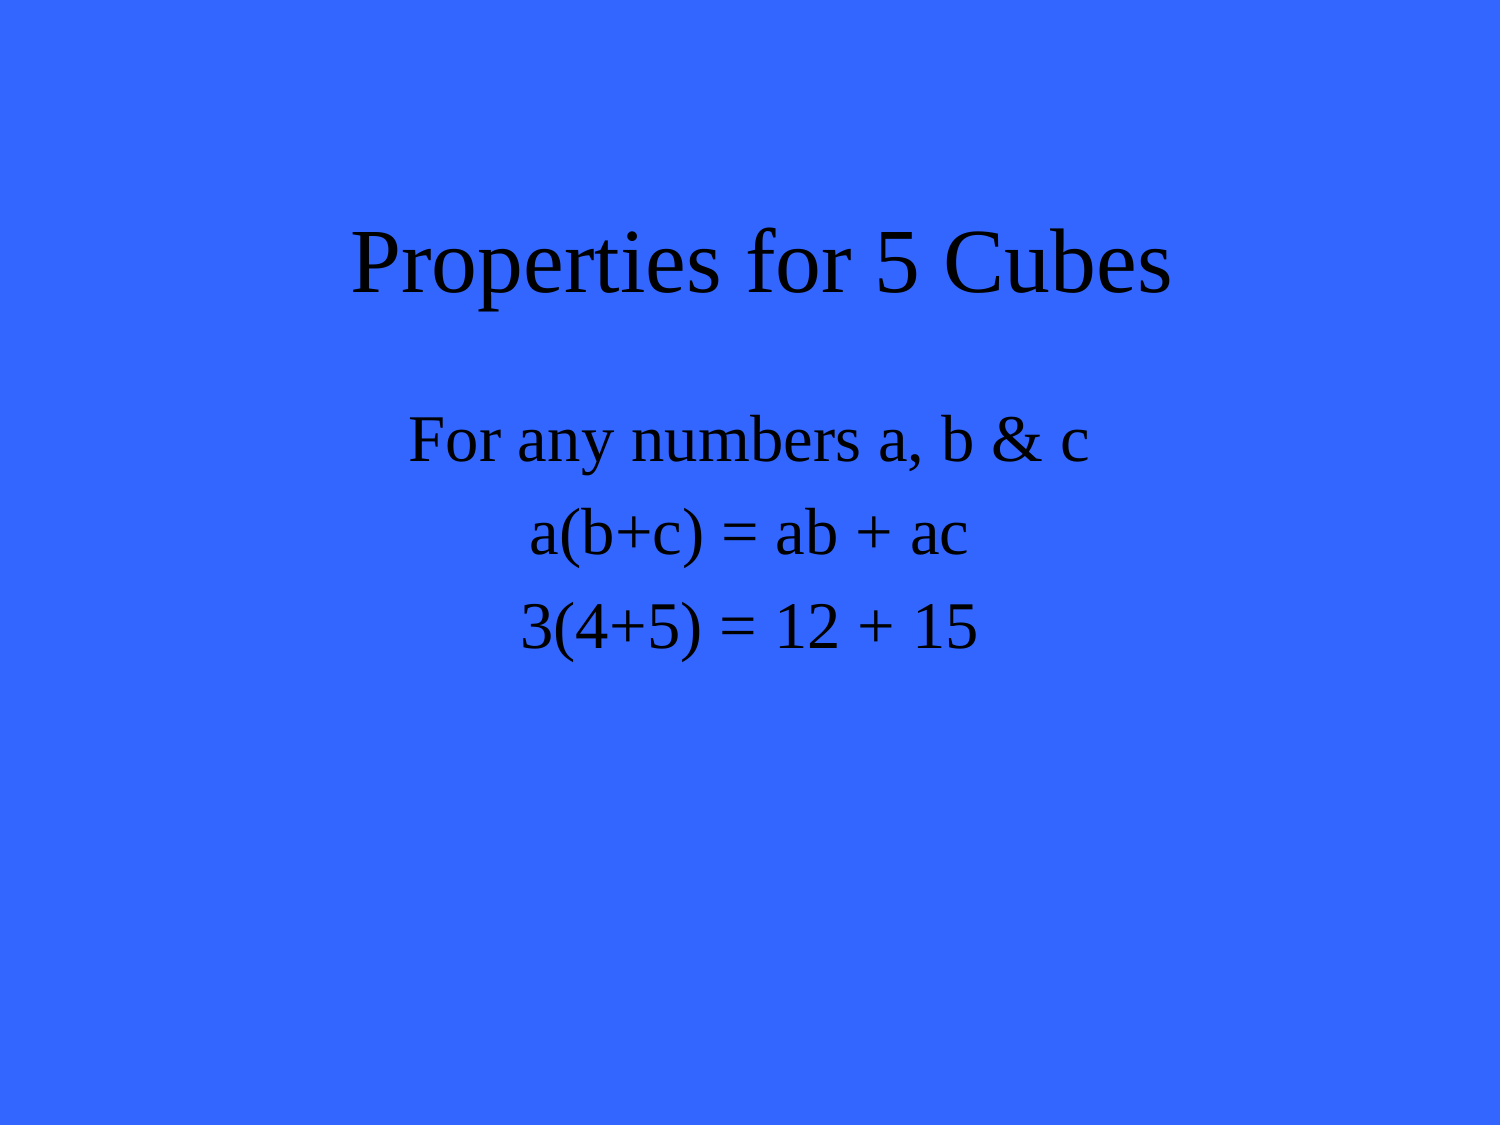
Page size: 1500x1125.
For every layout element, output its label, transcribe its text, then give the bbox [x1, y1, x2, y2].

text_box Properties for 5 Cubes [124, 162, 1400, 350]
subtitle For any numbers a, b & c a(b+c) = ab + ac 3(4+5) = 12 + 15 [224, 387, 1276, 926]
